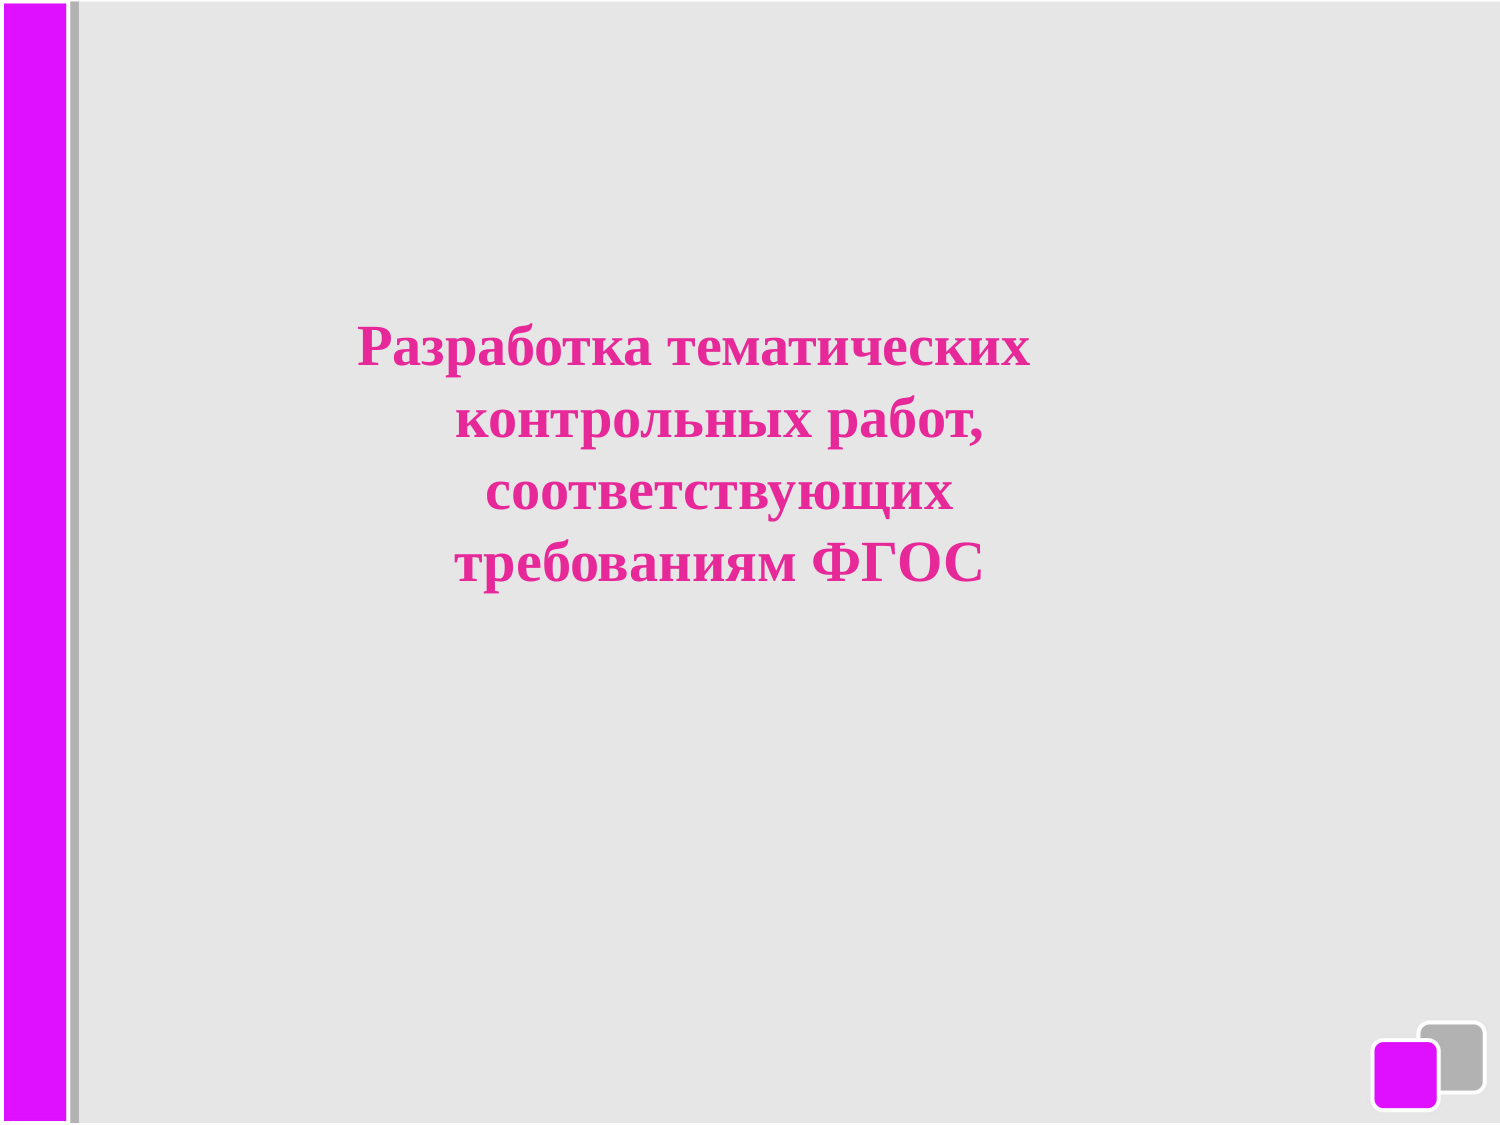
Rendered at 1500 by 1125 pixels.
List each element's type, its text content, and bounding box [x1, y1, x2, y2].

text_box Разработка тематических контрольных работ, соответствующих требованиям ФГОС [112, 297, 1329, 601]
picture [0, 0, 1500, 1125]
